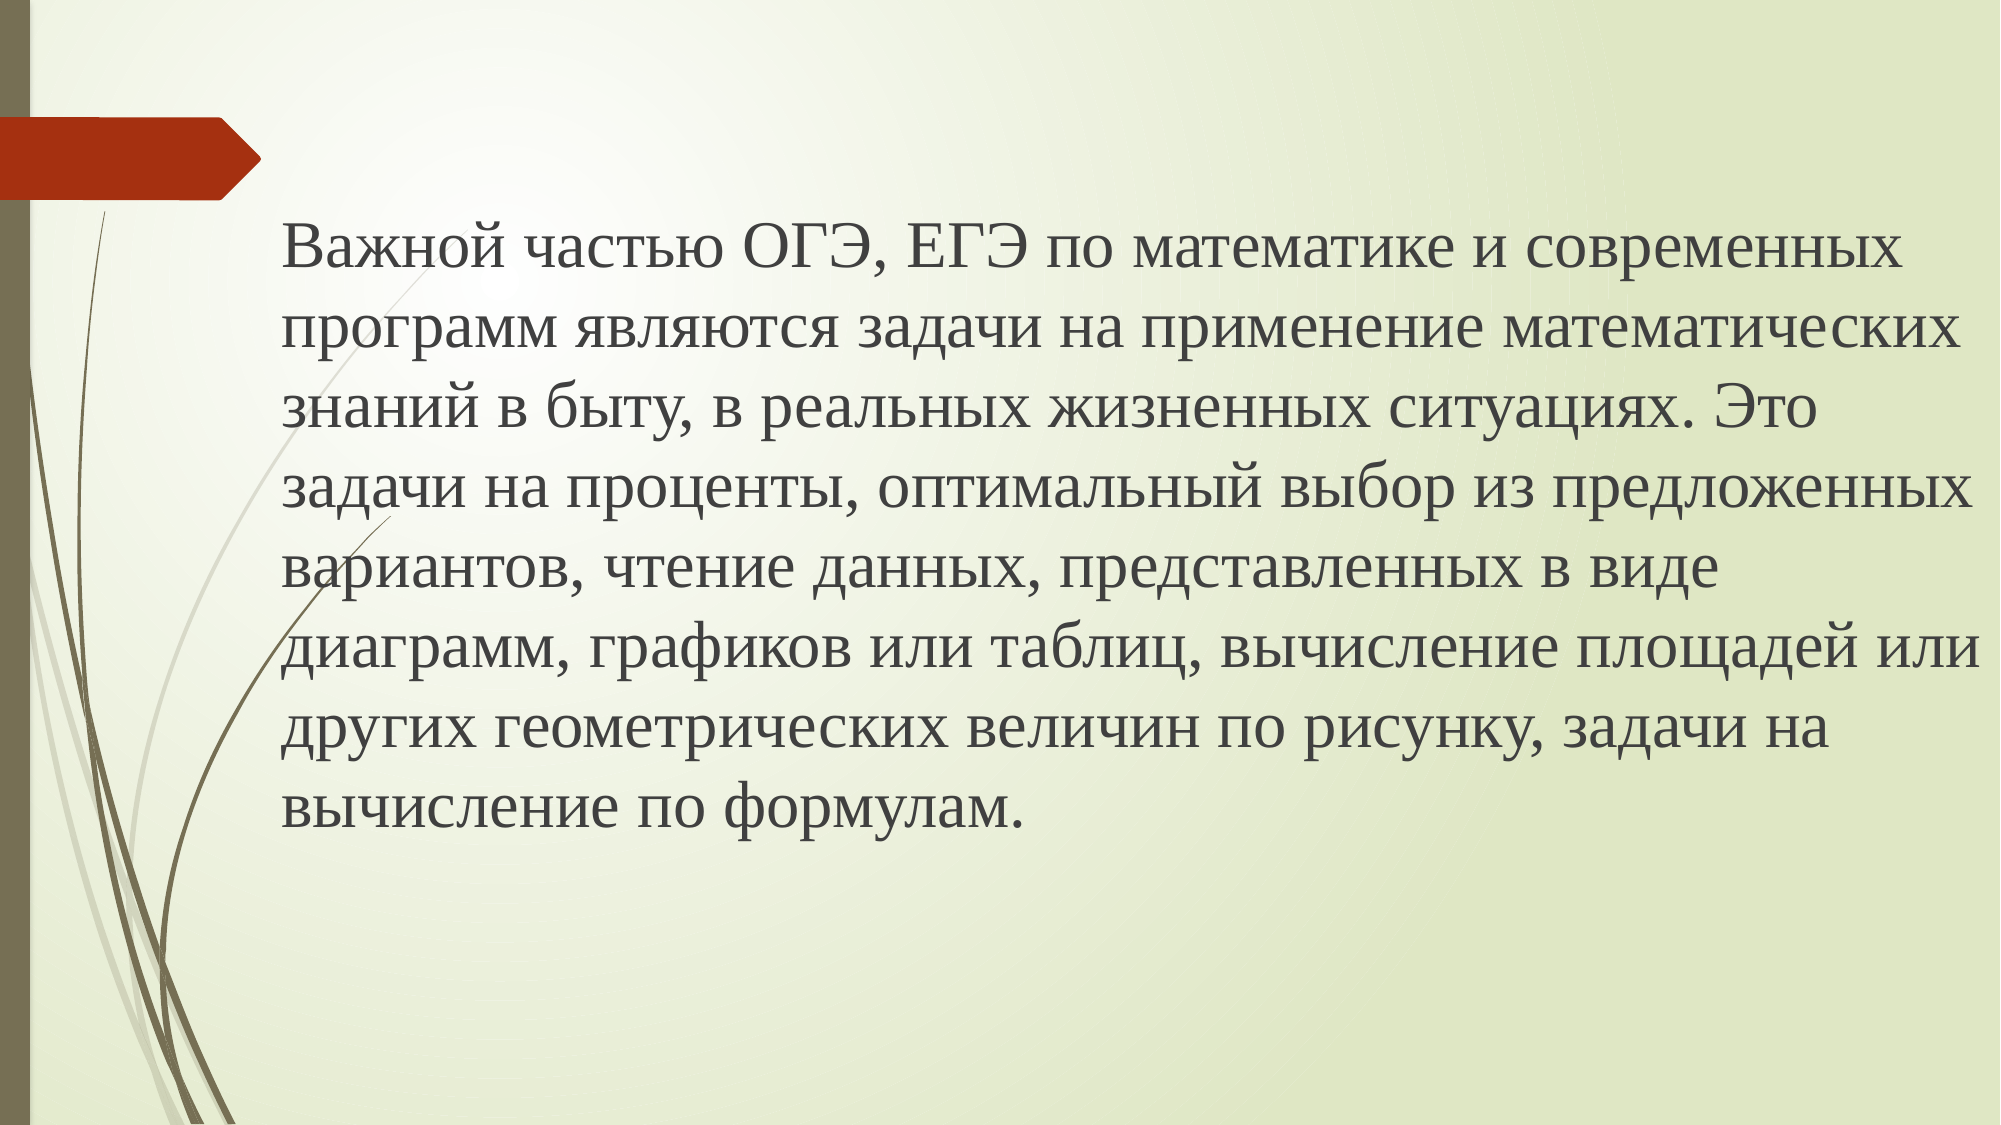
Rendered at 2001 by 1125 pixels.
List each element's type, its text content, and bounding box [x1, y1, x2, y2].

list Важной частью ОГЭ, ЕГЭ по математике и современных программ являются задачи на применение математических знаний в быту, в реальных жизненных ситуациях. Это задачи на проценты, оптимальный выбор из предложенных вариантов, чтение данных, представленных в виде диаграмм, графиков или таблиц, вычисление площадей или других геометрических величин по рисунку, задачи на вычисление по формулам. [266, 193, 2000, 970]
